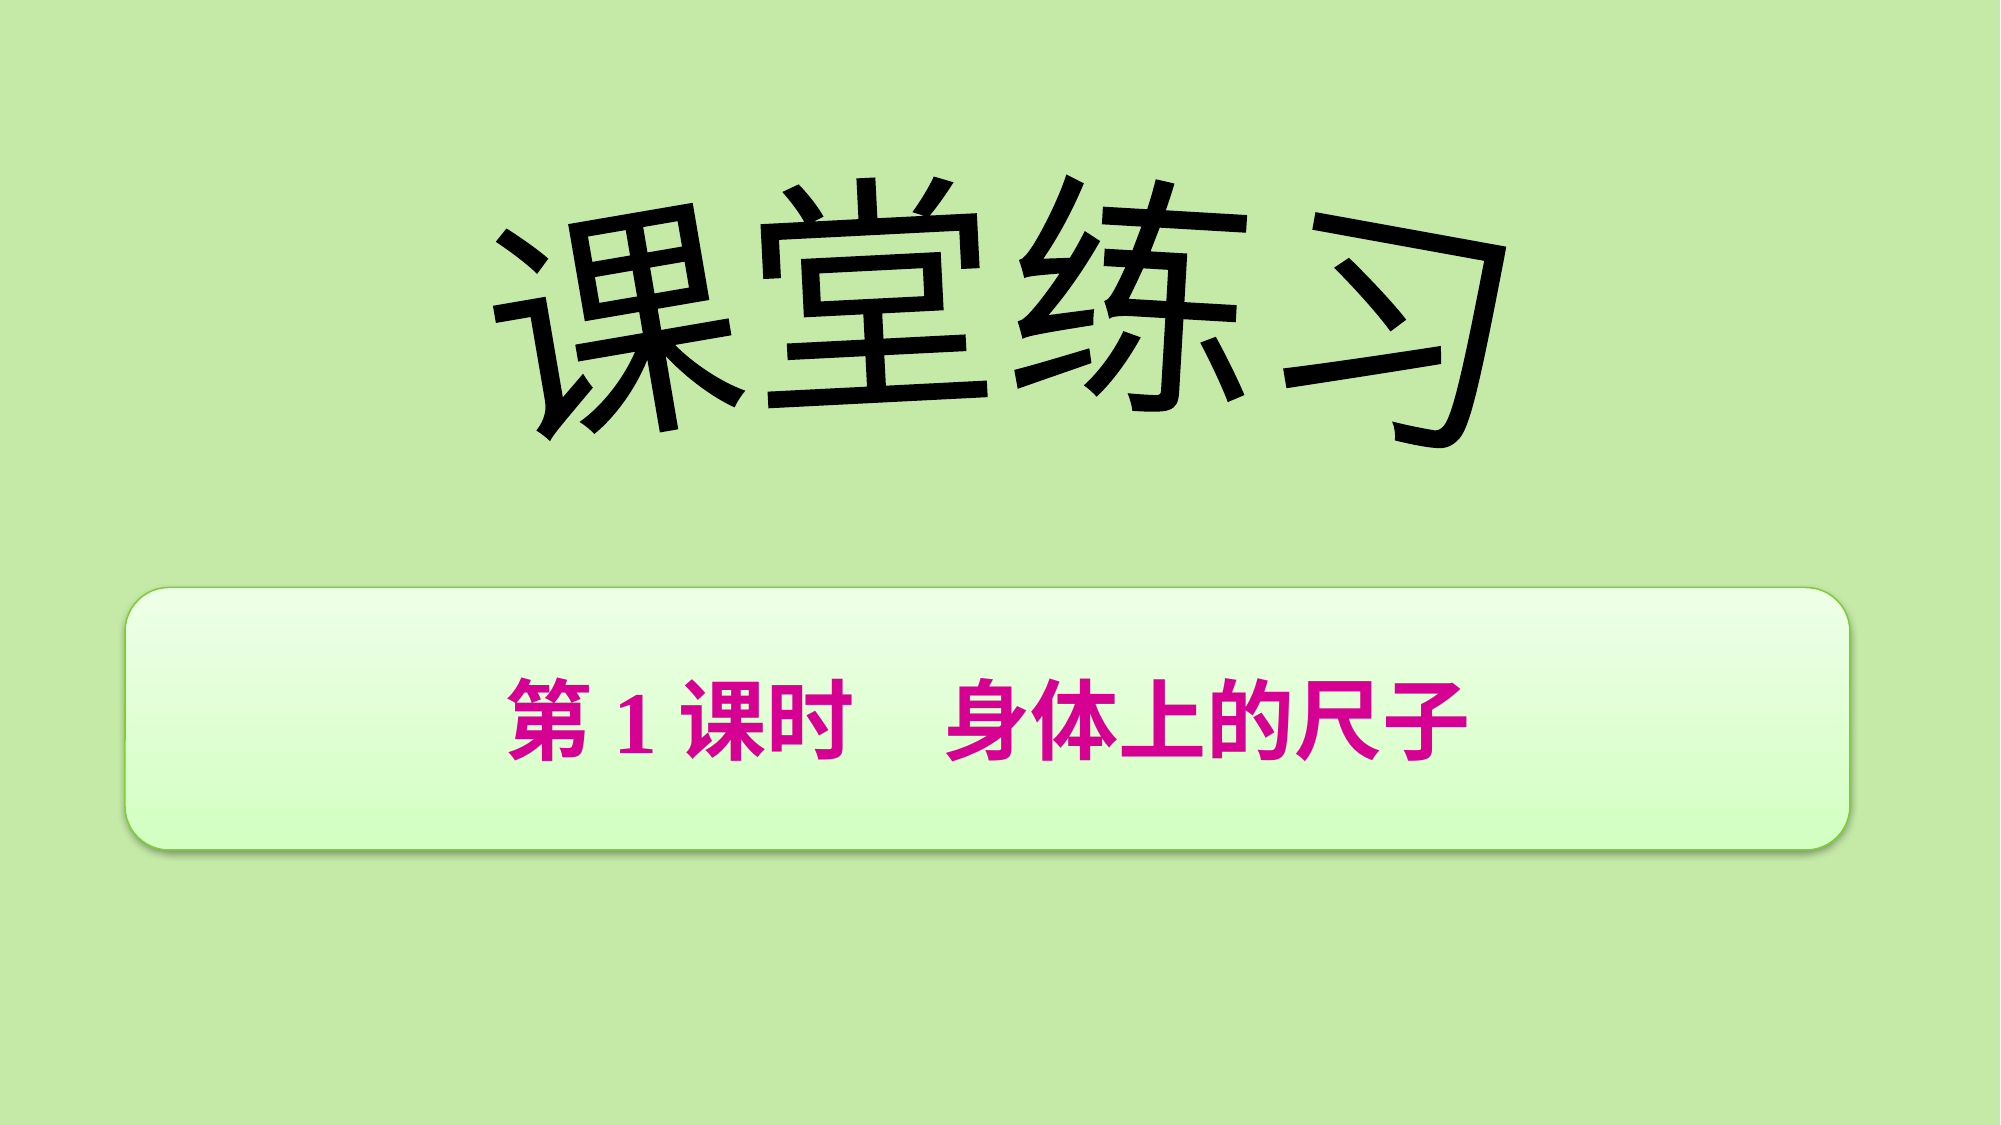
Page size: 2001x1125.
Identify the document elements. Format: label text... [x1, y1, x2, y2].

text_box 第1课时 身体上的尺子 [124, 586, 1851, 851]
